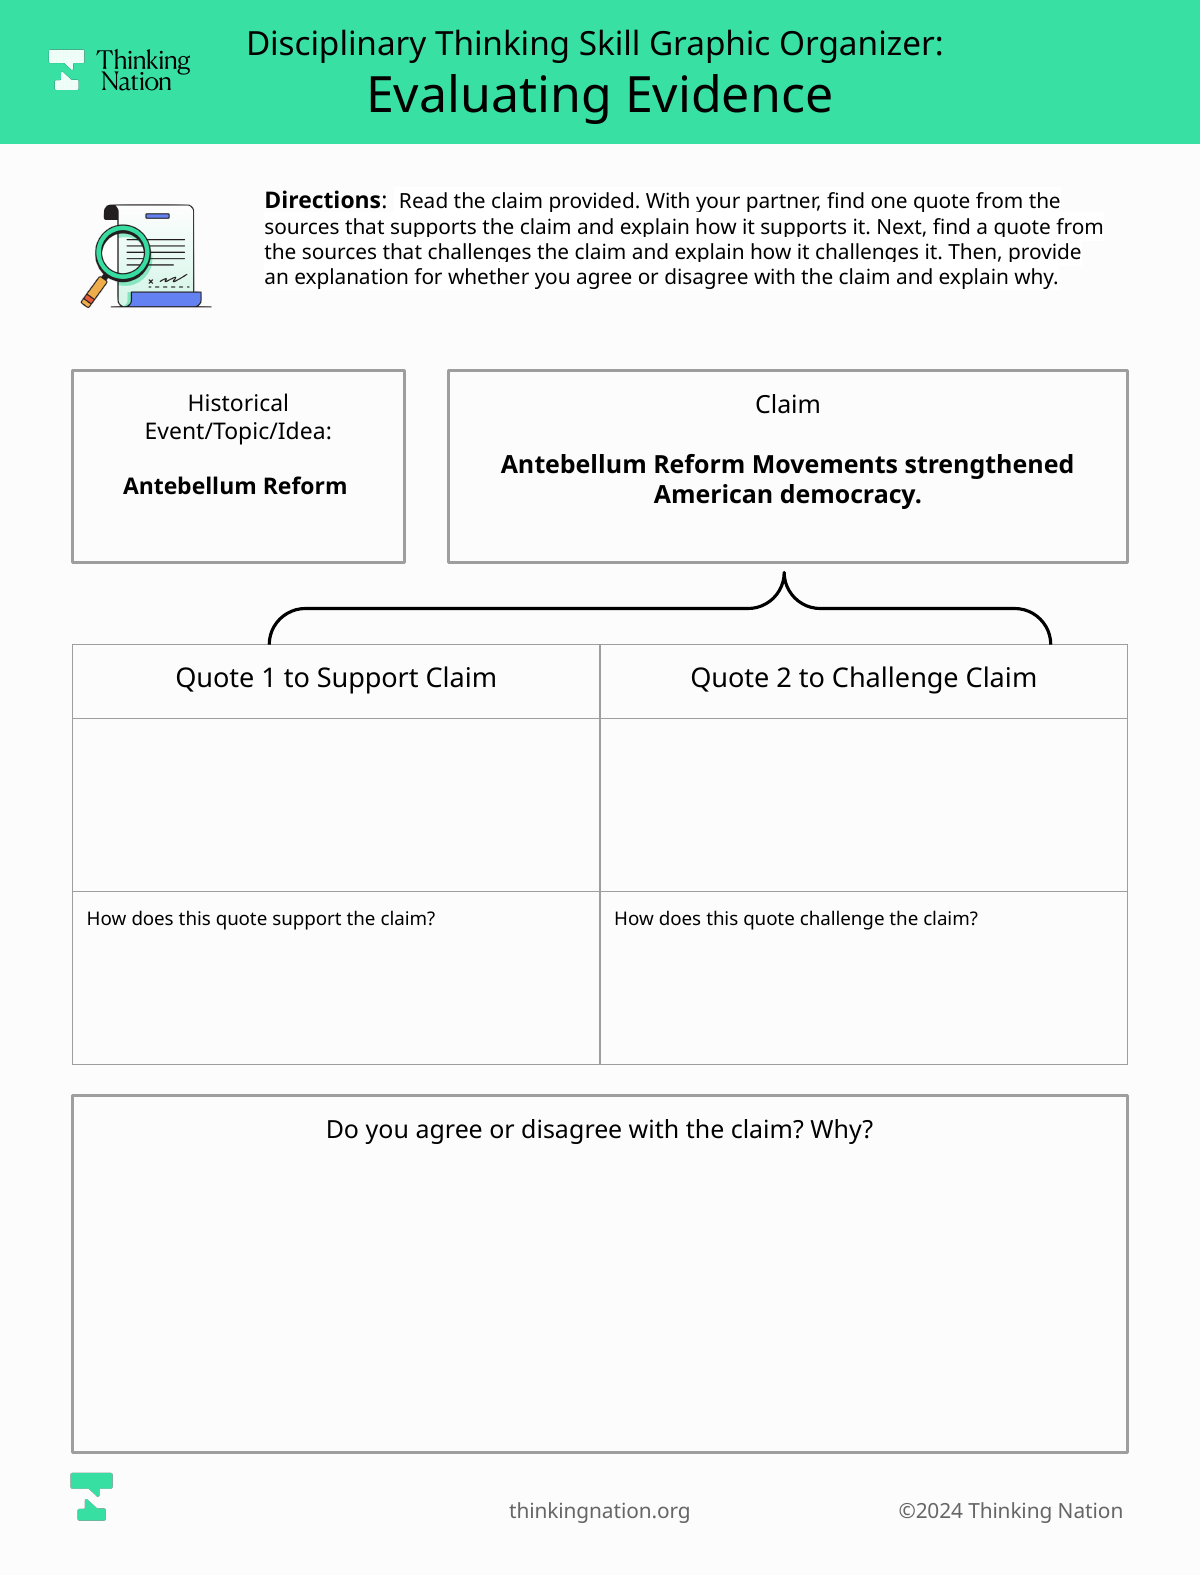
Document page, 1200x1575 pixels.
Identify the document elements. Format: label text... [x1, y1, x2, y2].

table_cell [73, 719, 599, 891]
text_box Disciplinary Thinking Skill Graphic Organizer: Evaluating Evidence [0, 0, 1200, 144]
table_cell How does this quote support the claim? [73, 892, 599, 1064]
text_box Historical Event/Topic/Idea: Antebellum Reform [72, 370, 405, 563]
text_box [269, 572, 1051, 645]
table_cell [601, 719, 1127, 891]
text_box thinkingnation.org [457, 1483, 742, 1532]
text_box Claim Antebellum Reform Movements strengthened American democracy. [448, 370, 1128, 563]
text_box ©2024 Thinking Nation [854, 1483, 1139, 1532]
picture [58, 1463, 125, 1530]
text_box Do you agree or disagree with the claim? Why? [72, 1095, 1128, 1453]
picture [72, 182, 220, 330]
table_header Quote 2 to Challenge Claim [601, 645, 1127, 718]
picture [33, 35, 195, 104]
table_header Quote 1 to Support Claim [73, 645, 599, 718]
text_box Directions: Read the claim provided. With your partner, find one quote from the sources that supports the claim and explain how it supports it. Next, find a quote from the sources that challenges the claim and explain how it challenges it. Then, provide an explanation for whether you agree or disagree with the claim and explain why. [246, 170, 1128, 304]
table_cell How does this quote challenge the claim? [601, 892, 1127, 1064]
